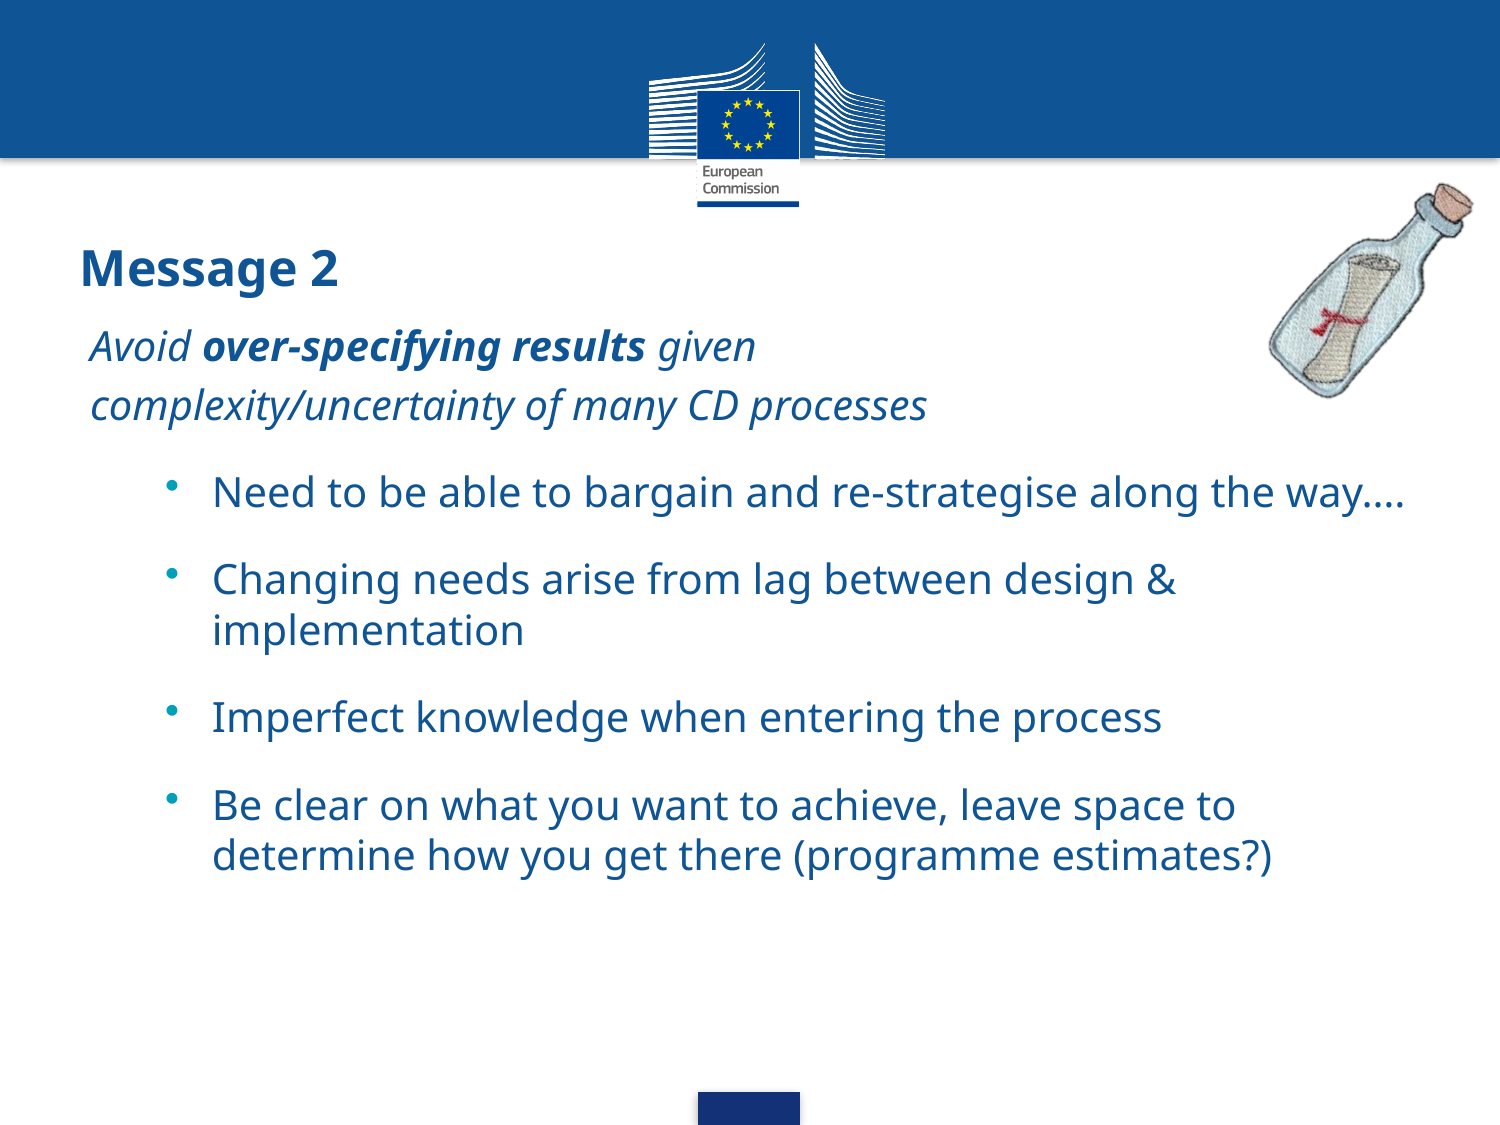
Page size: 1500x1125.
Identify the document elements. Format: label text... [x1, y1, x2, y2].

list Avoid over-specifying results given complexity/uncertainty of many CD processes Need to be able to bargain and re-strategise along the way…. Changing needs arise from lag between design & implementation Imperfect knowledge when entering the process Be clear on what you want to achieve, leave space to determine how you get there (programme estimates?) [75, 312, 1425, 988]
picture [649, 42, 885, 208]
picture [1263, 179, 1477, 405]
title Message 2 [64, 219, 595, 313]
